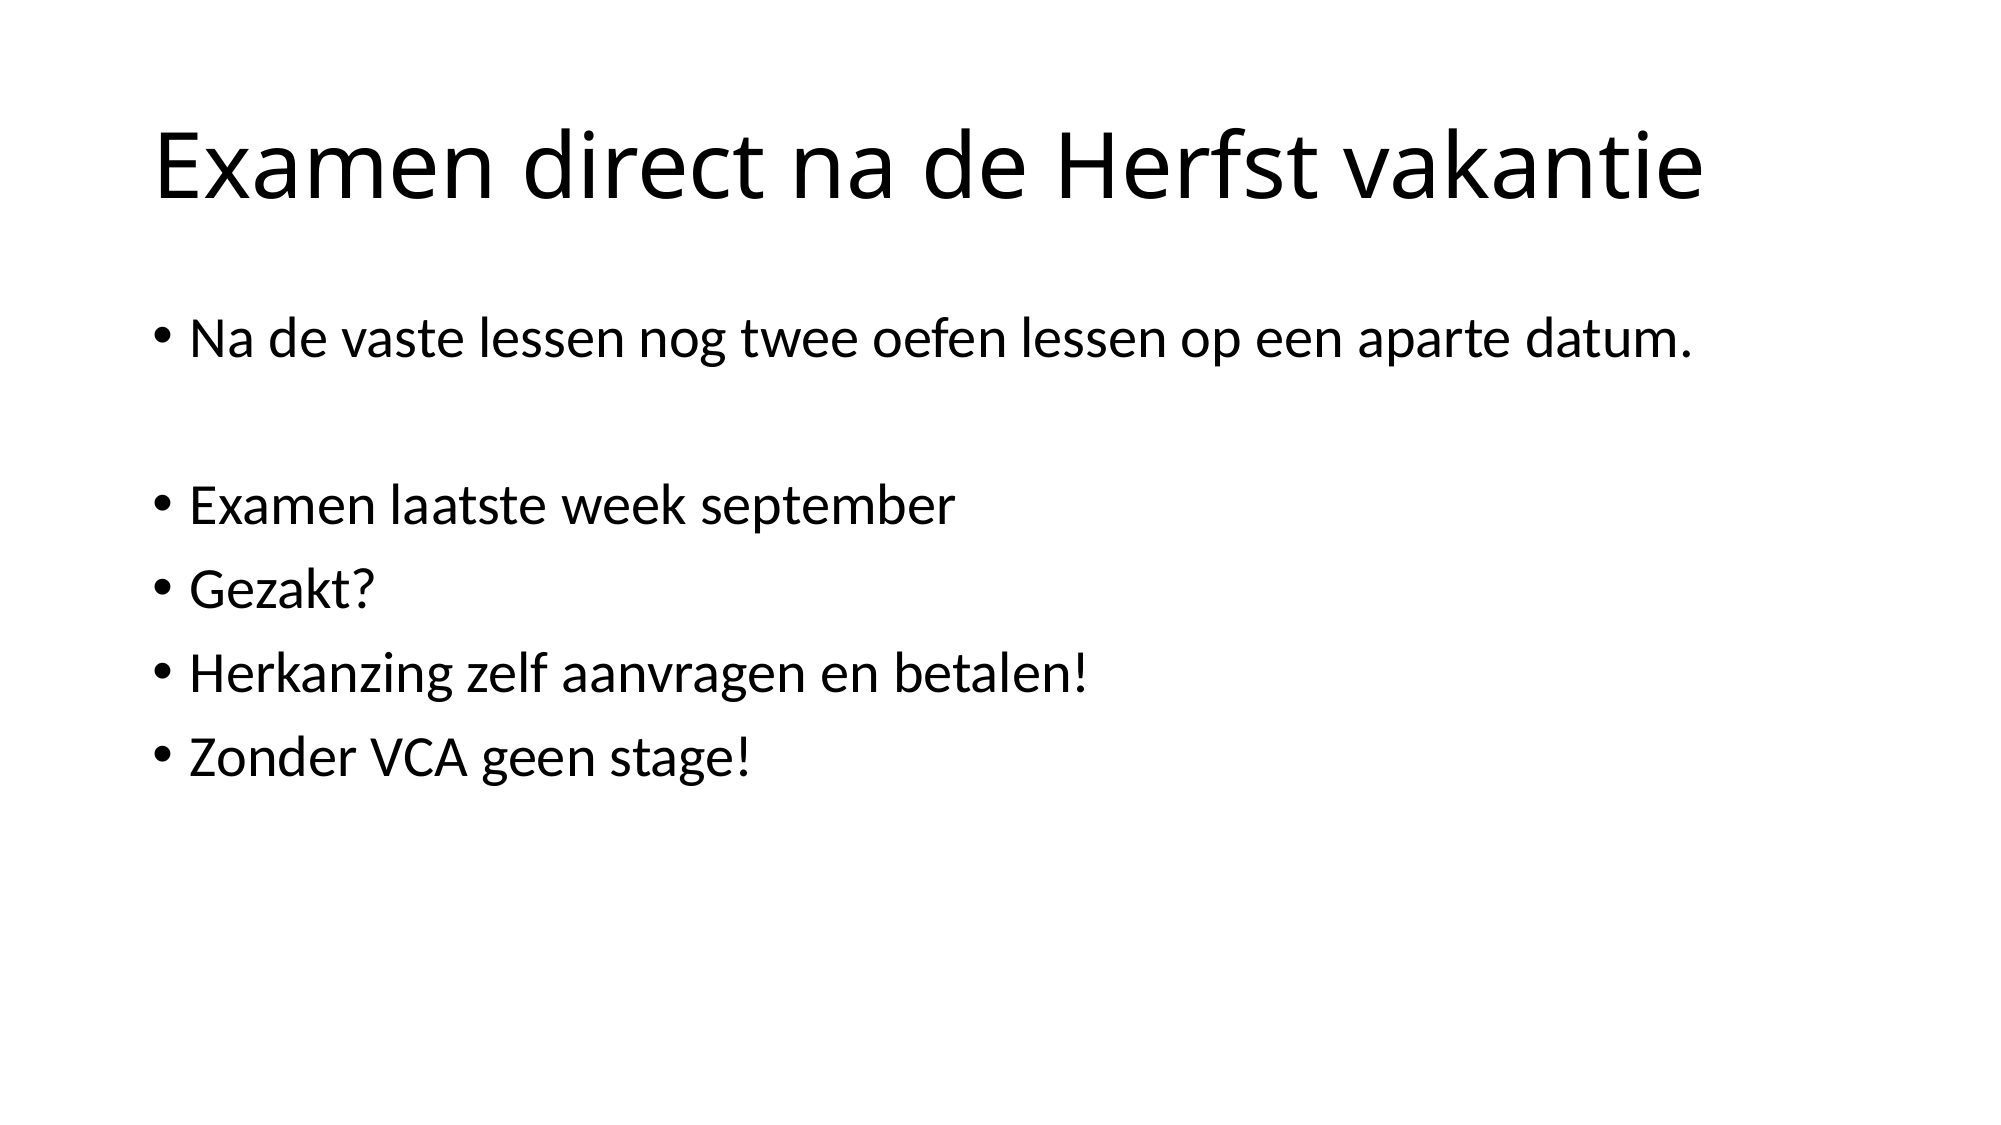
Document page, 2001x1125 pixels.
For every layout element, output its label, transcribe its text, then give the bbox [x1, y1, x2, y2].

list Na de vaste lessen nog twee oefen lessen op een aparte datum. Examen laatste week september Gezakt? Herkanzing zelf aanvragen en betalen! Zonder VCA geen stage! [137, 299, 1863, 1014]
title Examen direct na de Herfst vakantie [137, 59, 1863, 278]
